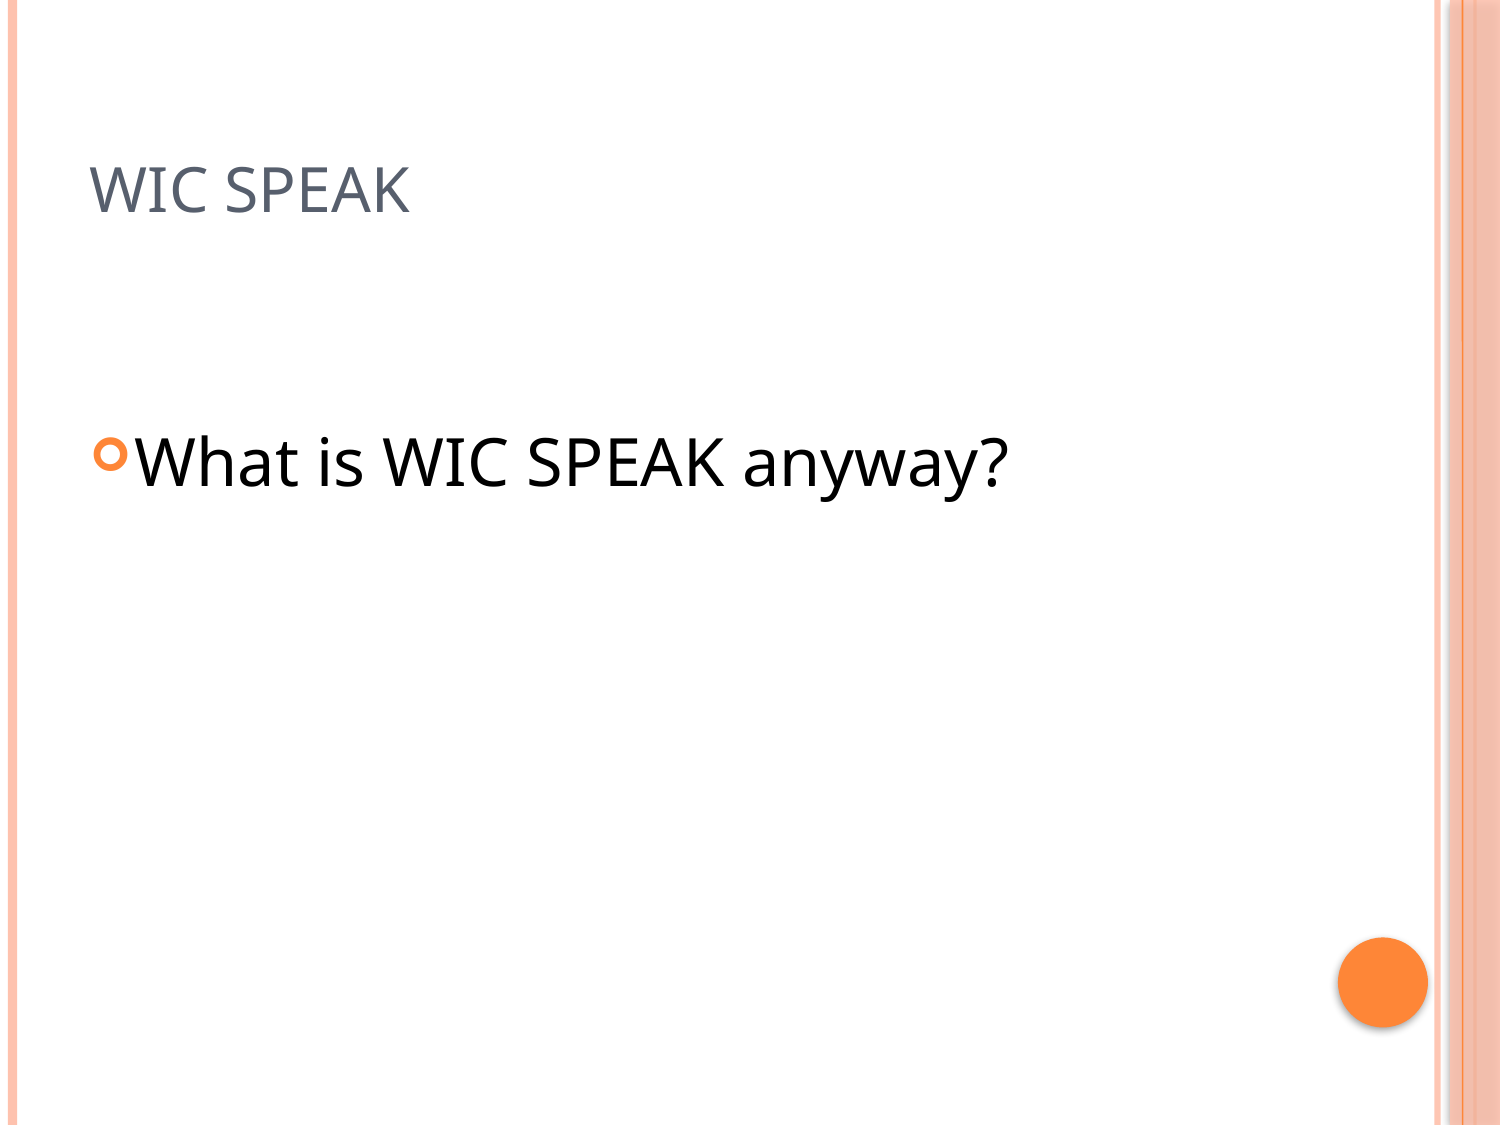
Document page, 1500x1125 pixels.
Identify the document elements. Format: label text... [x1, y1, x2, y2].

list What is WIC SPEAK anyway? [75, 412, 1300, 1062]
title WIC SPEAK [75, 45, 1300, 233]
